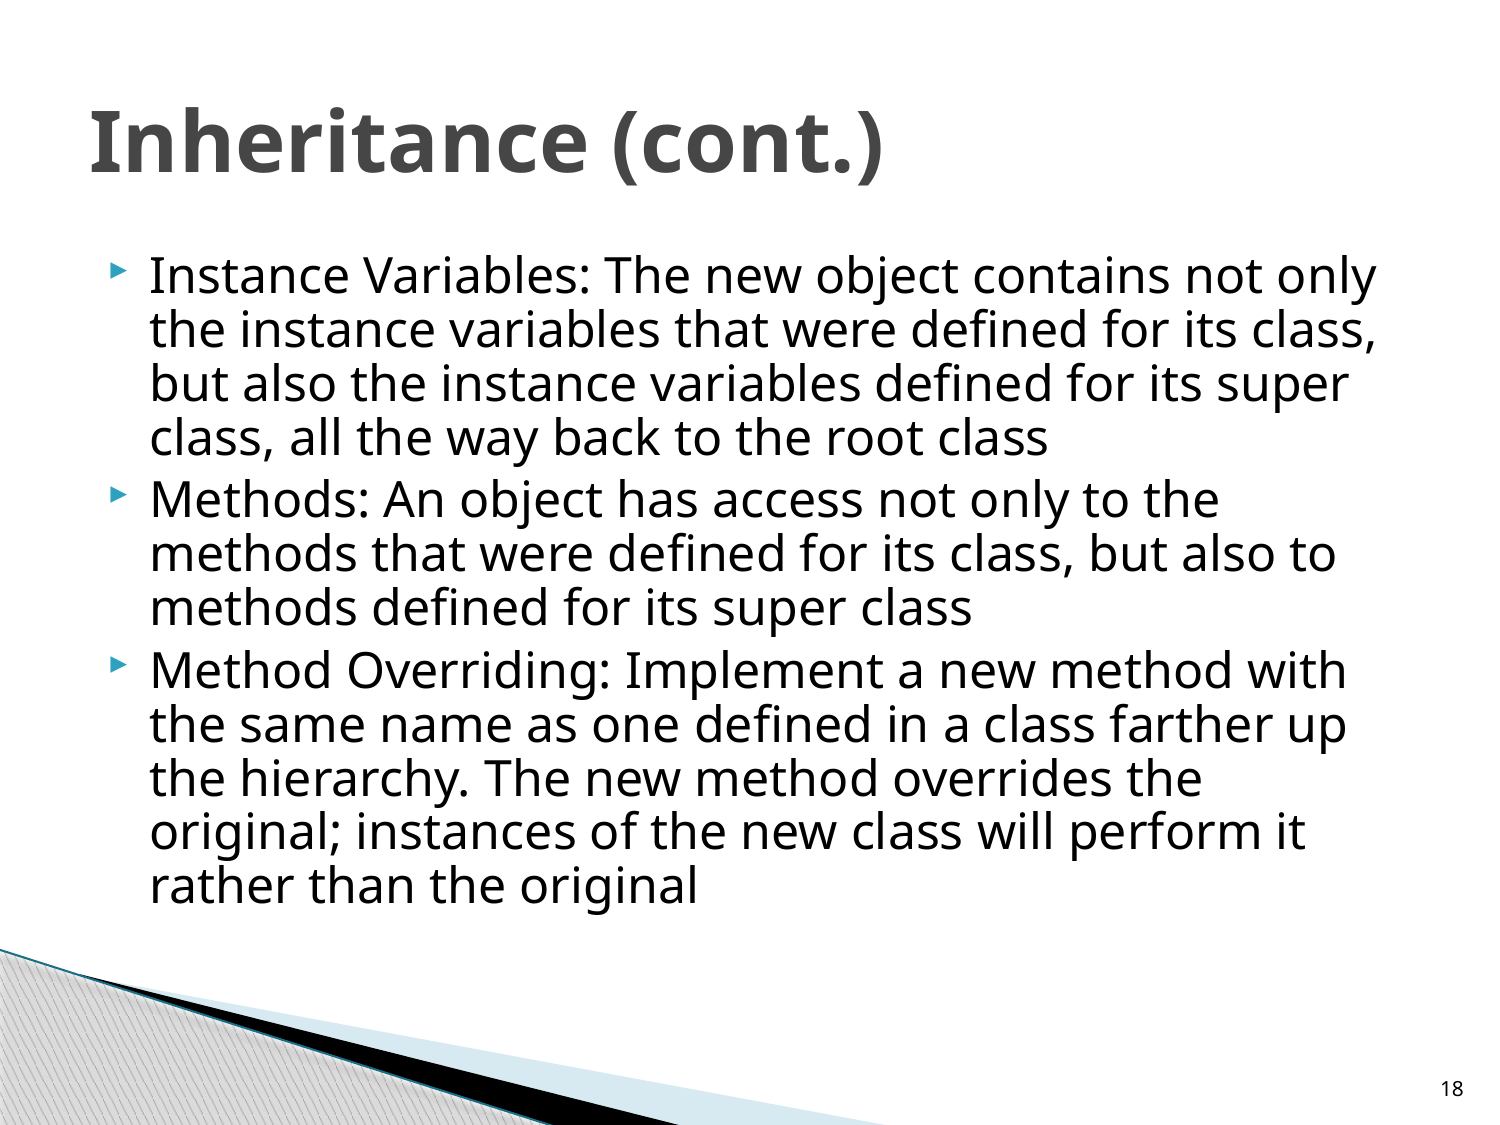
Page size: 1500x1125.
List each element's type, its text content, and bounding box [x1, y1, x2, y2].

list Instance Variables: The new object contains not only the instance variables that were defined for its class, but also the instance variables defined for its super class, all the way back to the root class Methods: An object has access not only to the methods that were defined for its class, but also to methods defined for its super class Method Overriding: Implement a new method with the same name as one defined in a class farther up the hierarchy. The new method overrides the original; instances of the new class will perform it rather than the original [75, 243, 1425, 986]
slide_number 18 [1418, 1051, 1479, 1112]
title Inheritance (cont.) [75, 45, 1425, 233]
